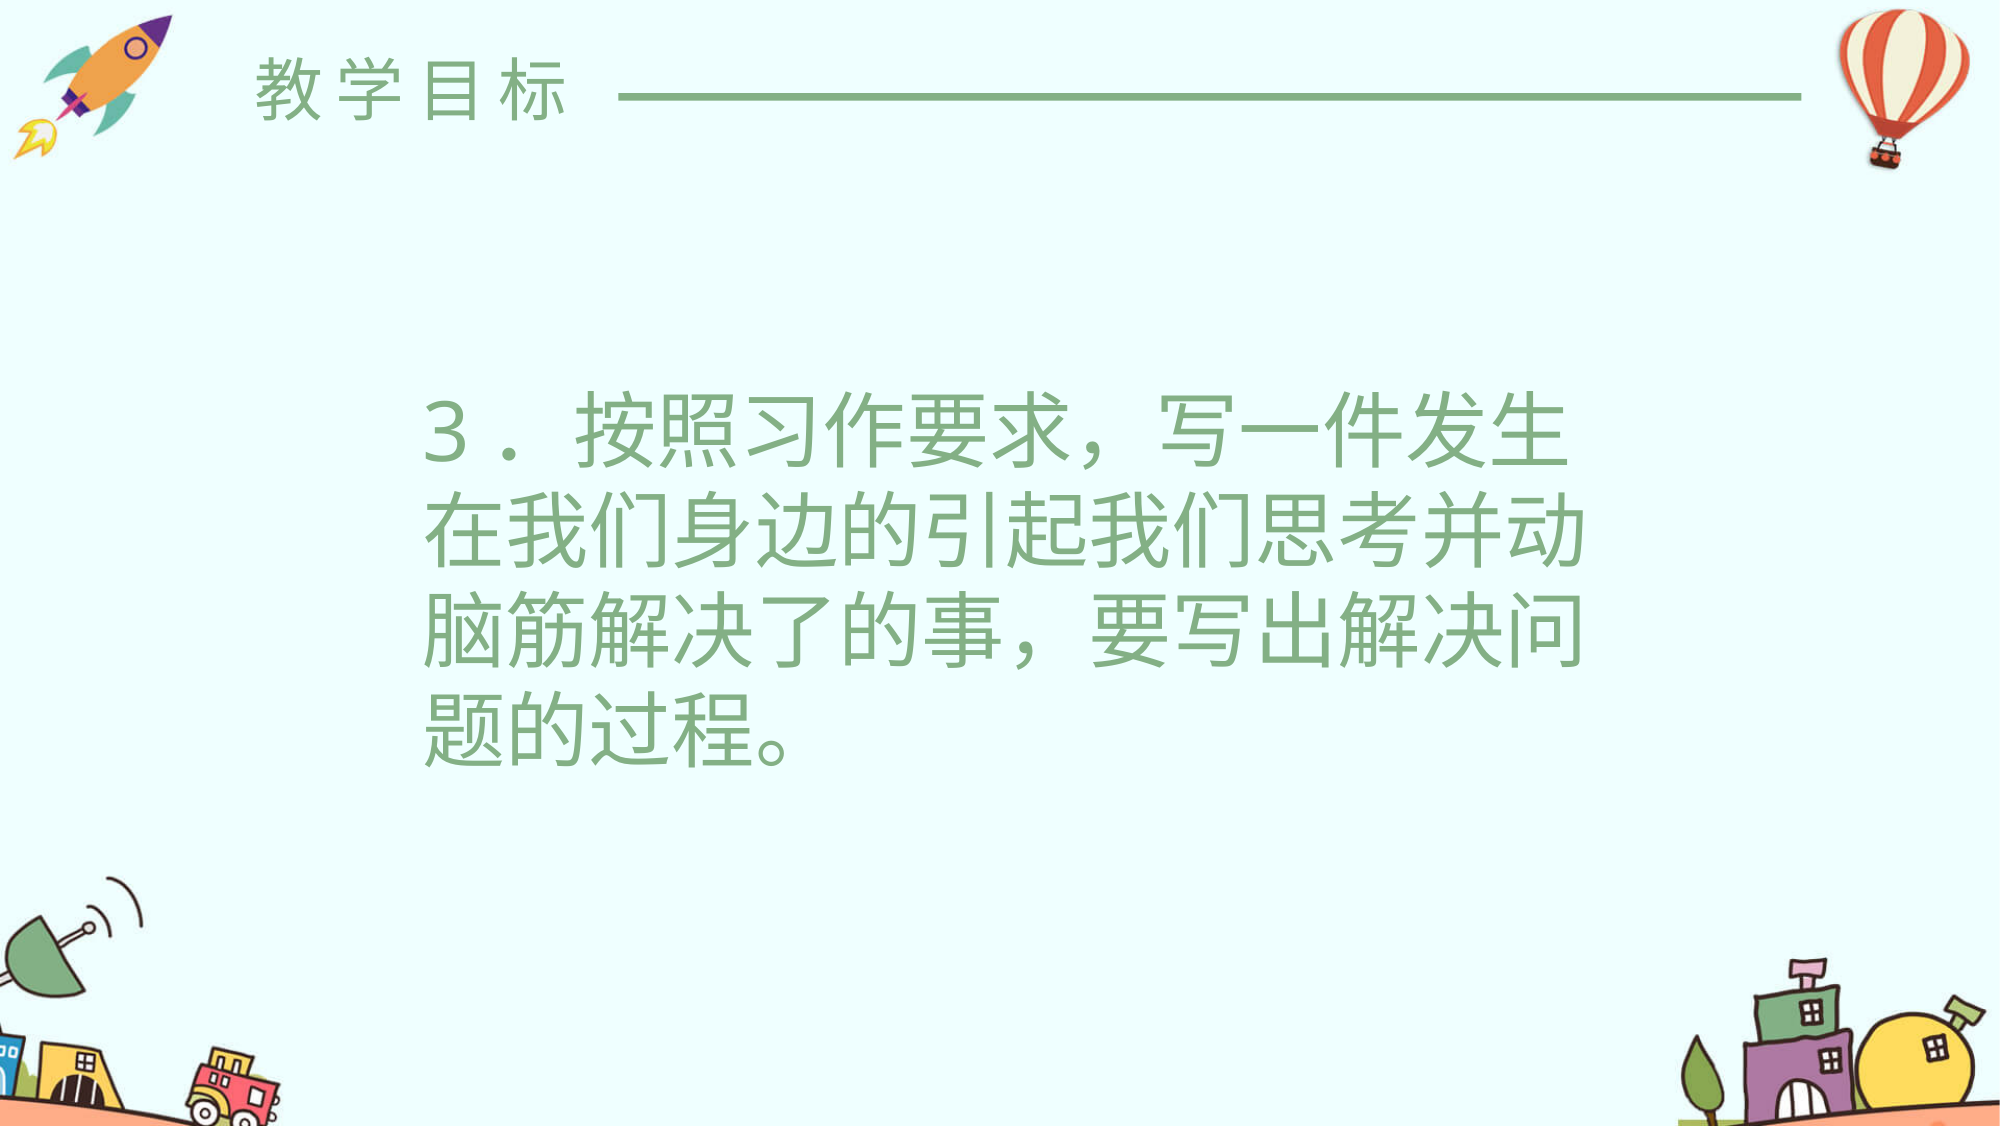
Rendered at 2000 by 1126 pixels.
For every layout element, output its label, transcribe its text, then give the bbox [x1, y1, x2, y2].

picture [0, 0, 2000, 1126]
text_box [143, 46, 1802, 131]
text_box 3．按照习作要求，写一件发生在我们身边的引起我们思考并动脑筋解决了的事，要写出解决问题的过程。 [407, 370, 1605, 786]
